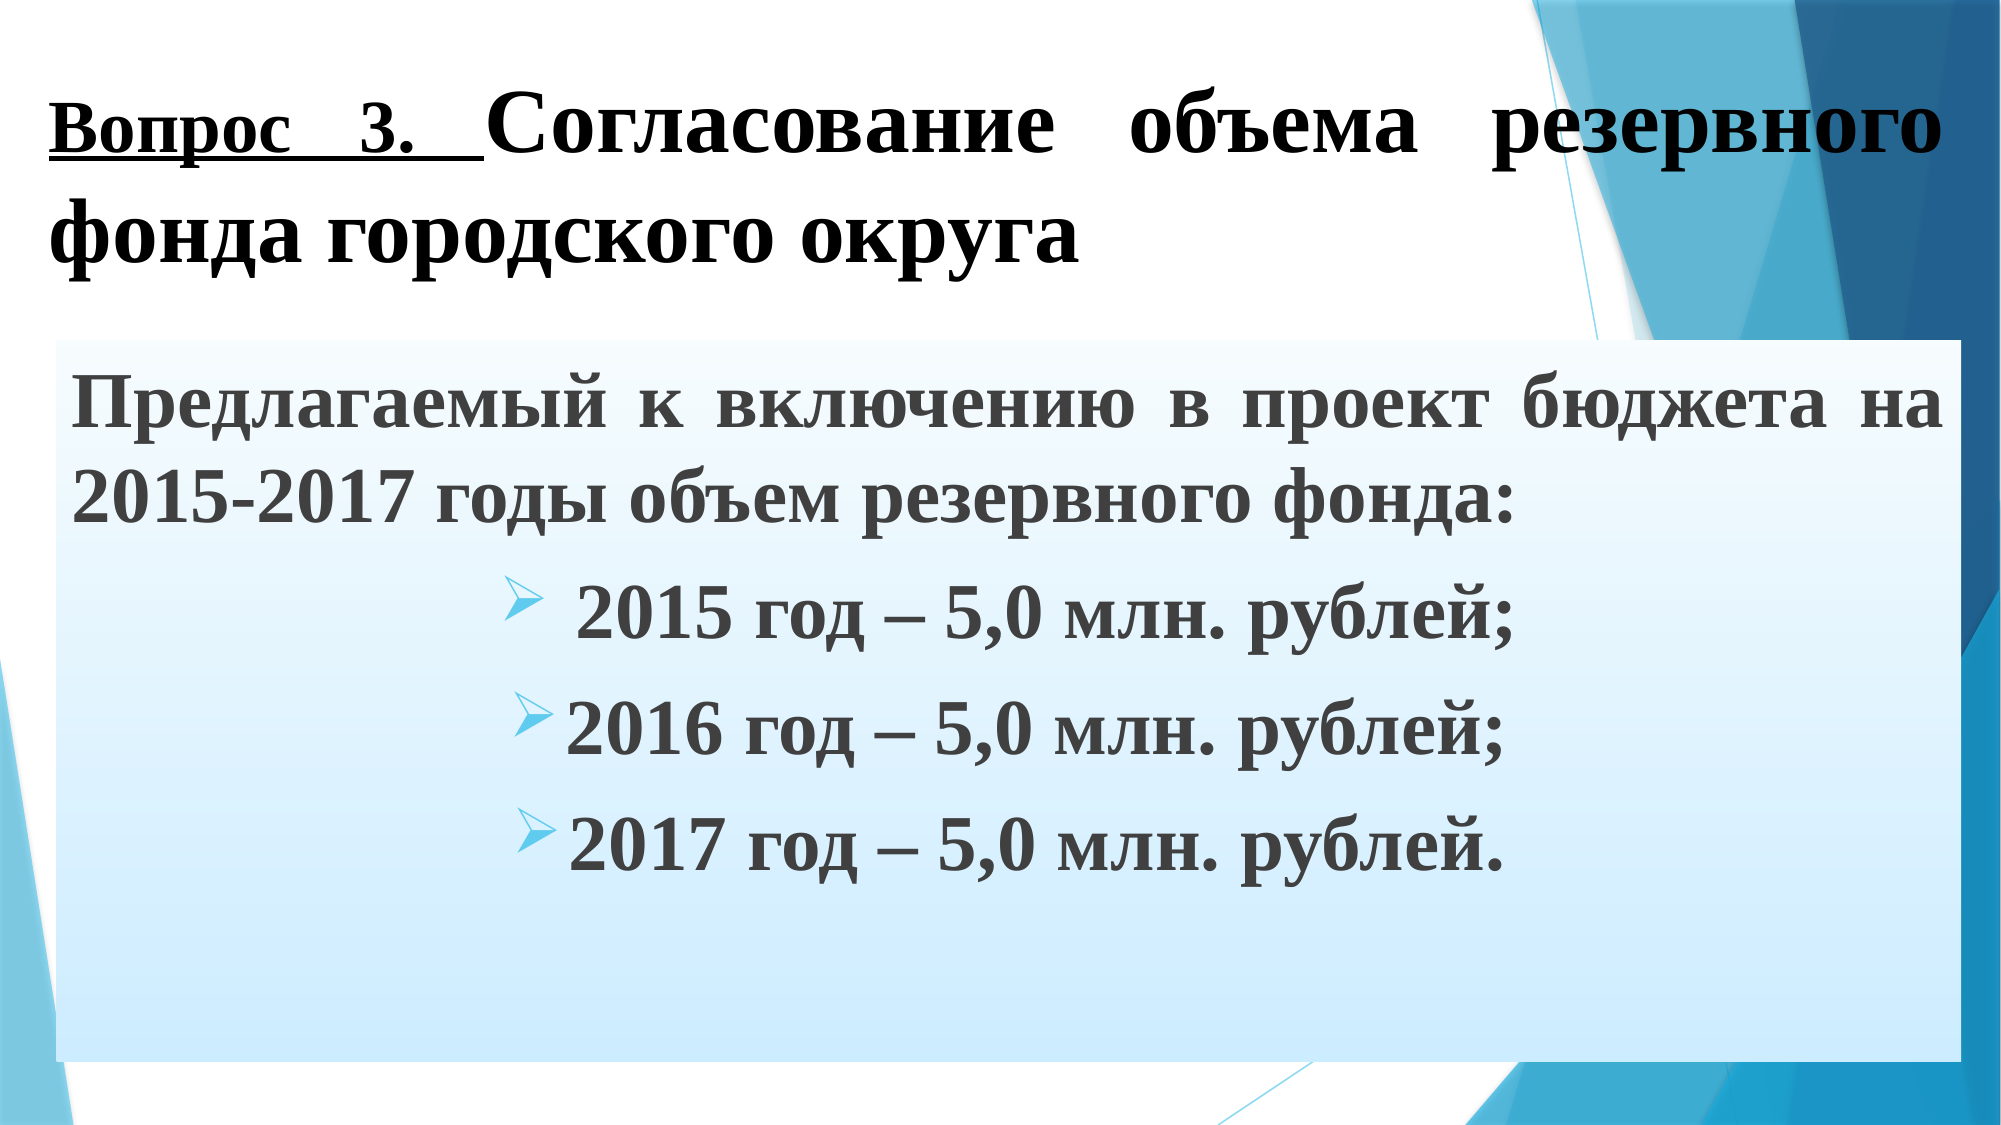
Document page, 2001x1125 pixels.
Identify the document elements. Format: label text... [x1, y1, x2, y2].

list Предлагаемый к включению в проект бюджета на 2015-2017 годы объем резервного фонда: 2015 год – 5,0 млн. рублей; 2016 год – 5,0 млн. рублей; 2017 год – 5,0 млн. рублей. [56, 340, 1962, 1062]
title Вопрос 3. Согласование объема резервного фонда городского округа [33, 53, 1962, 341]
